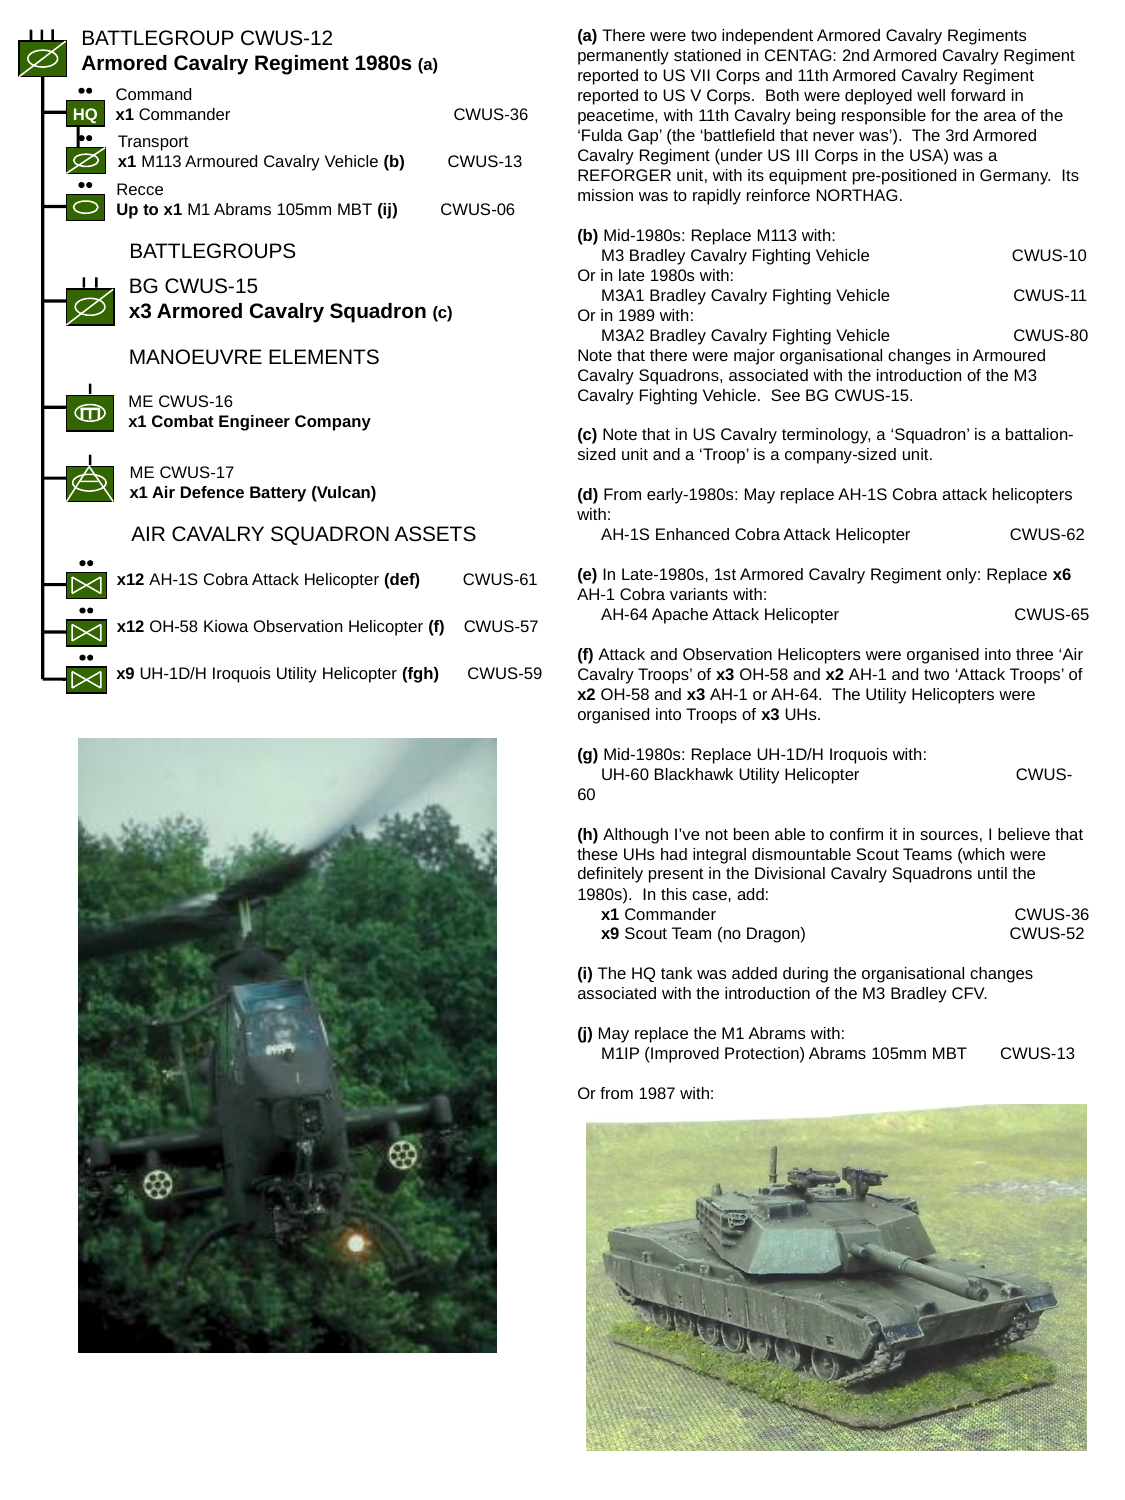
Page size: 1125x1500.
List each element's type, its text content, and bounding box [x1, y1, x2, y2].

text_box Command x1 Commander CWUS-36 [100, 76, 544, 132]
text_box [66, 289, 114, 325]
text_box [66, 100, 105, 127]
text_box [66, 147, 106, 174]
text_box Recce Up to x1 M1 Abrams 105mm MBT (ij) CWUS-06 [101, 171, 531, 226]
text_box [79, 182, 92, 188]
picture [586, 1104, 1087, 1451]
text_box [66, 395, 114, 431]
picture [78, 738, 497, 1353]
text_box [66, 620, 107, 647]
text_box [66, 572, 107, 599]
text_box BATTLEGROUP CWUS-12 Armored Cavalry Regiment 1980s (a) [66, 17, 454, 83]
text_box BG CWUS-15 x3 Armored Cavalry Squadron (c) [114, 265, 468, 331]
text_box ME CWUS-17 x1 Air Defence Battery (Vulcan) [114, 454, 392, 510]
text_box (a) There were two independent Armored Cavalry Regiments permanently stationed in CENTAG: 2nd Armored Cavalry Regiment reported to US VII Corps and 11th Armored Cavalry Regiment reported to US V Corps. Both were deployed well forward in peacetime, with 11th Cavalry being responsible for the area of the ‘Fulda Gap’ (the ‘battlefield that never was’). The 3rd Armored Cavalry Regiment (under US III Corps in the USA) was a REFORGER unit, with its equipment pre-positioned in Germany. Its mission was to rapidly reinforce NORTHAG. (b) Mid-1980s: Replace M113 with: M3 Bradley Cavalry Fighting Vehicle CWUS-10 Or in late 1980s with: M3A1 Bradley Cavalry Fighting Vehicle CWUS-11 Or in 1989 with: M3A2 Bradley Cavalry Fighting Vehicle CWUS-80 Note that there were major organisational changes in Armoured Cavalry Squadrons, associated with the introduction of the M3 Cavalry Fighting Vehicle. See BG CWUS-15. (c) Note that in US Cavalry terminology, a ‘Squadron’ is a battalion-sized unit and a ‘Troop’ is a company-sized unit. (d) From early-1980s: May replace AH-1S Cobra attack helicopters with: AH-1S Enhanced Cobra Attack Helicopter CWUS-62 (e) In Late-1980s, 1st Armored Cavalry Regiment only: Replace x6 AH-1 Cobra variants with: AH-64 Apache Attack Helicopter CWUS-65 (f) Attack and Observation Helicopters were organised into three ‘Air Cavalry Troops’ of x3 OH-58 and x2 AH-1 and two ‘Attack Troops’ of x2 OH-58 and x3 AH-1 or AH-64. The Utility Helicopters were organised into Troops of x3 UHs. (g) Mid-1980s: Replace UH-1D/H Iroquois with: UH-60 Blackhawk Utility Helicopter CWUS-60 (h) Although I’ve not been able to confirm it in sources, I believe that these UHs had integral dismountable Scout Teams (which were definitely present in the Divisional Cavalry Squadrons until the 1980s). In this case, add: x1 Commander CWUS-36 x9 Scout Team (no Dragon) CWUS-52 (i) The HQ tank was added during the organisational changes associated with the introduction of the M3 Bradley CFV. (j) May replace the M1 Abrams with: M1IP (Improved Protection) Abrams 105mm MBT CWUS-13 Or from 1987 with: M1A1 Abrams 120mm Main Battle Tank CWUS-07 [562, 17, 1106, 1151]
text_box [80, 560, 93, 566]
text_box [18, 41, 67, 77]
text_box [83, 277, 97, 288]
text_box Transport x1 M113 Armoured Cavalry Vehicle (b) CWUS-13 [103, 123, 538, 179]
text_box BATTLEGROUPS [114, 230, 312, 265]
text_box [79, 135, 92, 141]
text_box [66, 466, 114, 502]
text_box x12 AH-1S Cobra Attack Helicopter (def) CWUS-61 [102, 560, 553, 596]
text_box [30, 29, 53, 41]
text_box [80, 608, 93, 613]
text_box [80, 655, 93, 660]
text_box AIR CAVALRY SQUADRON ASSETS [116, 513, 492, 554]
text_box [79, 88, 92, 93]
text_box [66, 194, 105, 221]
text_box x12 OH-58 Kiowa Observation Helicopter (f) CWUS-57 [102, 608, 554, 643]
text_box x9 UH-1D/H Iroquois Utility Helicopter (fgh) CWUS-59 [101, 655, 558, 691]
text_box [66, 667, 107, 694]
text_box ME CWUS-16 x1 Combat Engineer Company [113, 383, 387, 439]
text_box MANOEUVRE ELEMENTS [114, 336, 395, 377]
